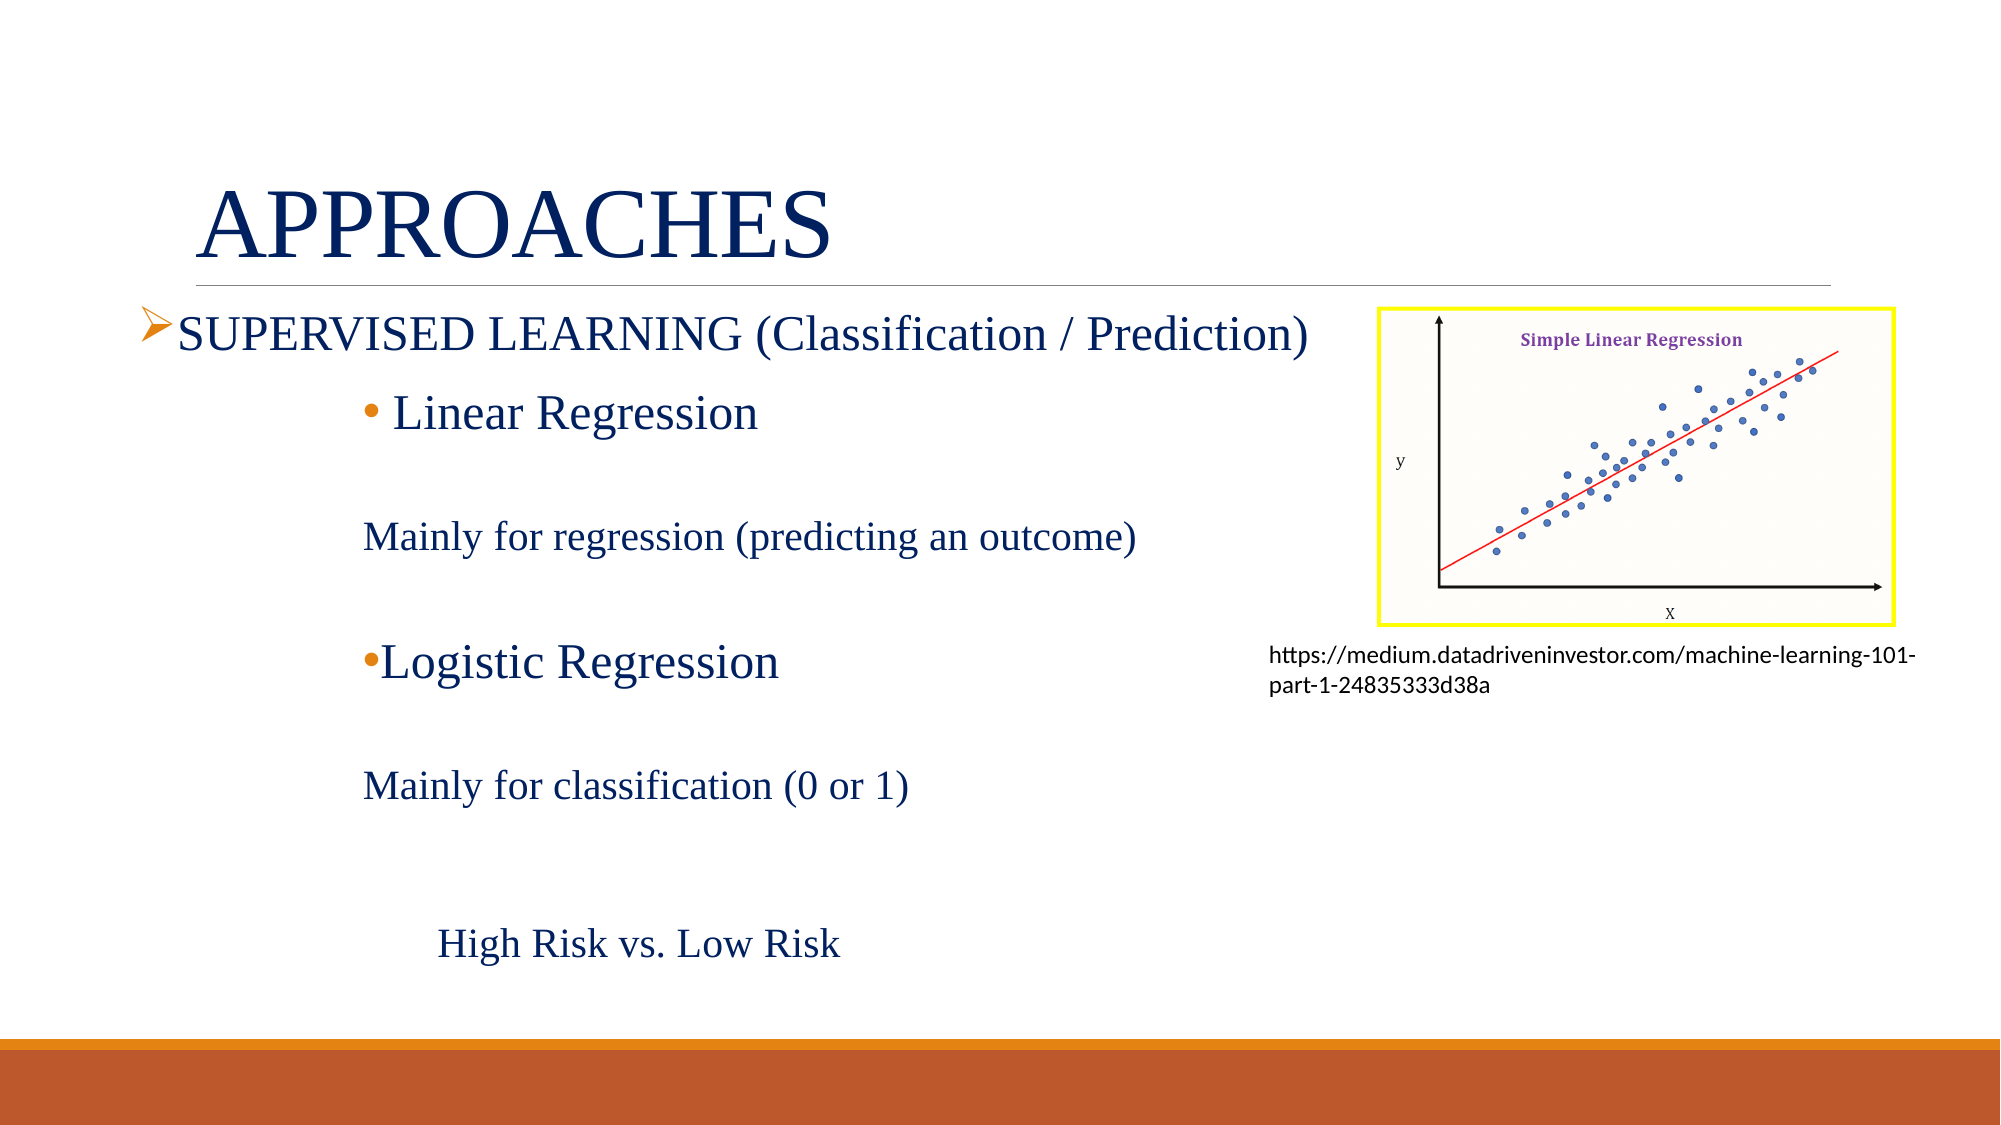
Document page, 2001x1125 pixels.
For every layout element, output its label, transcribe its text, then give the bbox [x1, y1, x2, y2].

title APPROACHES [180, 47, 1830, 285]
text_box https://medium.datadriveninvestor.com/machine-learning-101-part-1-24835333d38a [1254, 631, 1980, 706]
list SUPERVISED LEARNING (Classification / Prediction) Linear Regression Mainly for regression (predicting an outcome) Logistic Regression Mainly for classification (0 or 1) High Risk vs. Low Risk [137, 299, 1378, 1046]
text_box [638, 362, 2000, 1108]
picture [1375, 301, 1898, 629]
